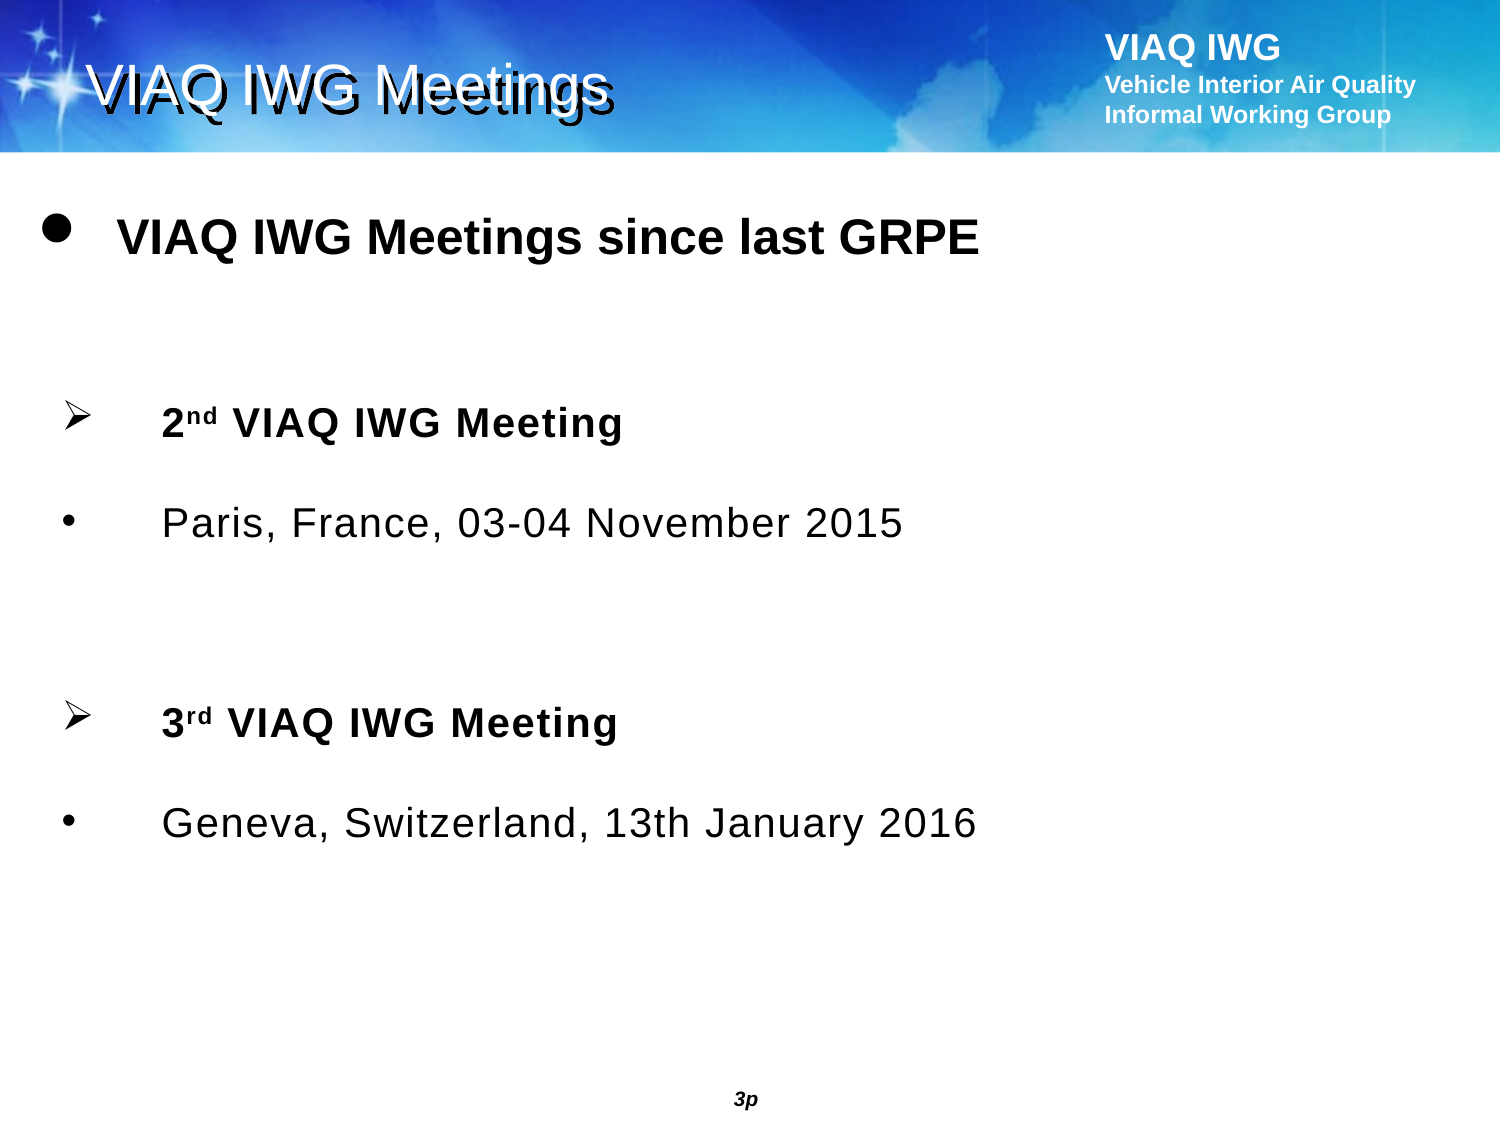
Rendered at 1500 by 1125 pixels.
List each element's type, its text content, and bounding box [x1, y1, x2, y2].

text_box VIAQ IWG Meetings [5, 39, 1500, 125]
picture [0, 0, 1500, 152]
text_box VIAQ IWG Meetings since last GRPE [23, 196, 1500, 272]
text_box 2nd VIAQ IWG Meeting Paris, France, 03-04 November 2015 3rd VIAQ IWG Meeting Geneva, Switzerland, 13th January 2016 [46, 338, 1430, 1007]
